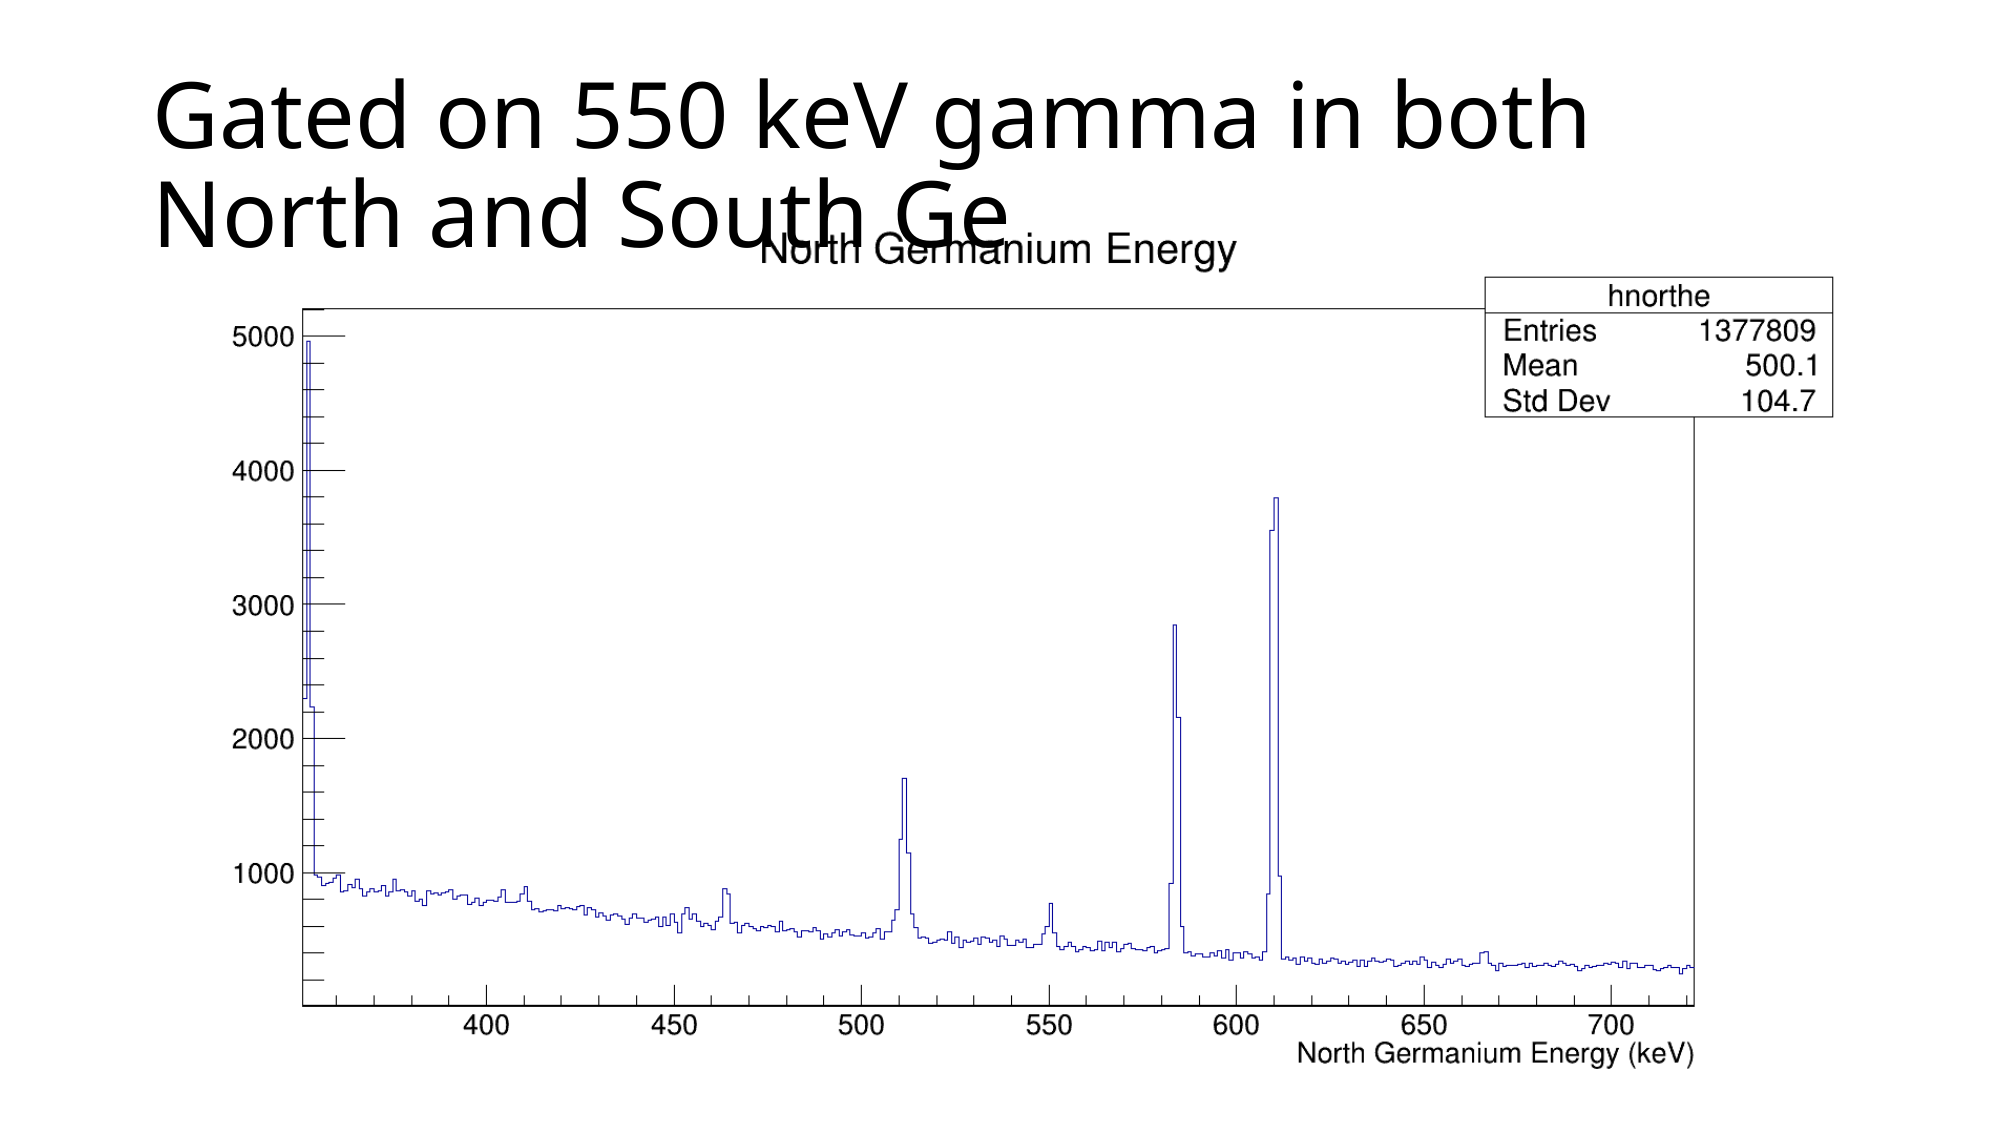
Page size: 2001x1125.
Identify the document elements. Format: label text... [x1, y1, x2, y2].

title Gated on 550 keV gamma in both North and South Ge [137, 59, 1863, 221]
picture [130, 221, 1870, 1092]
